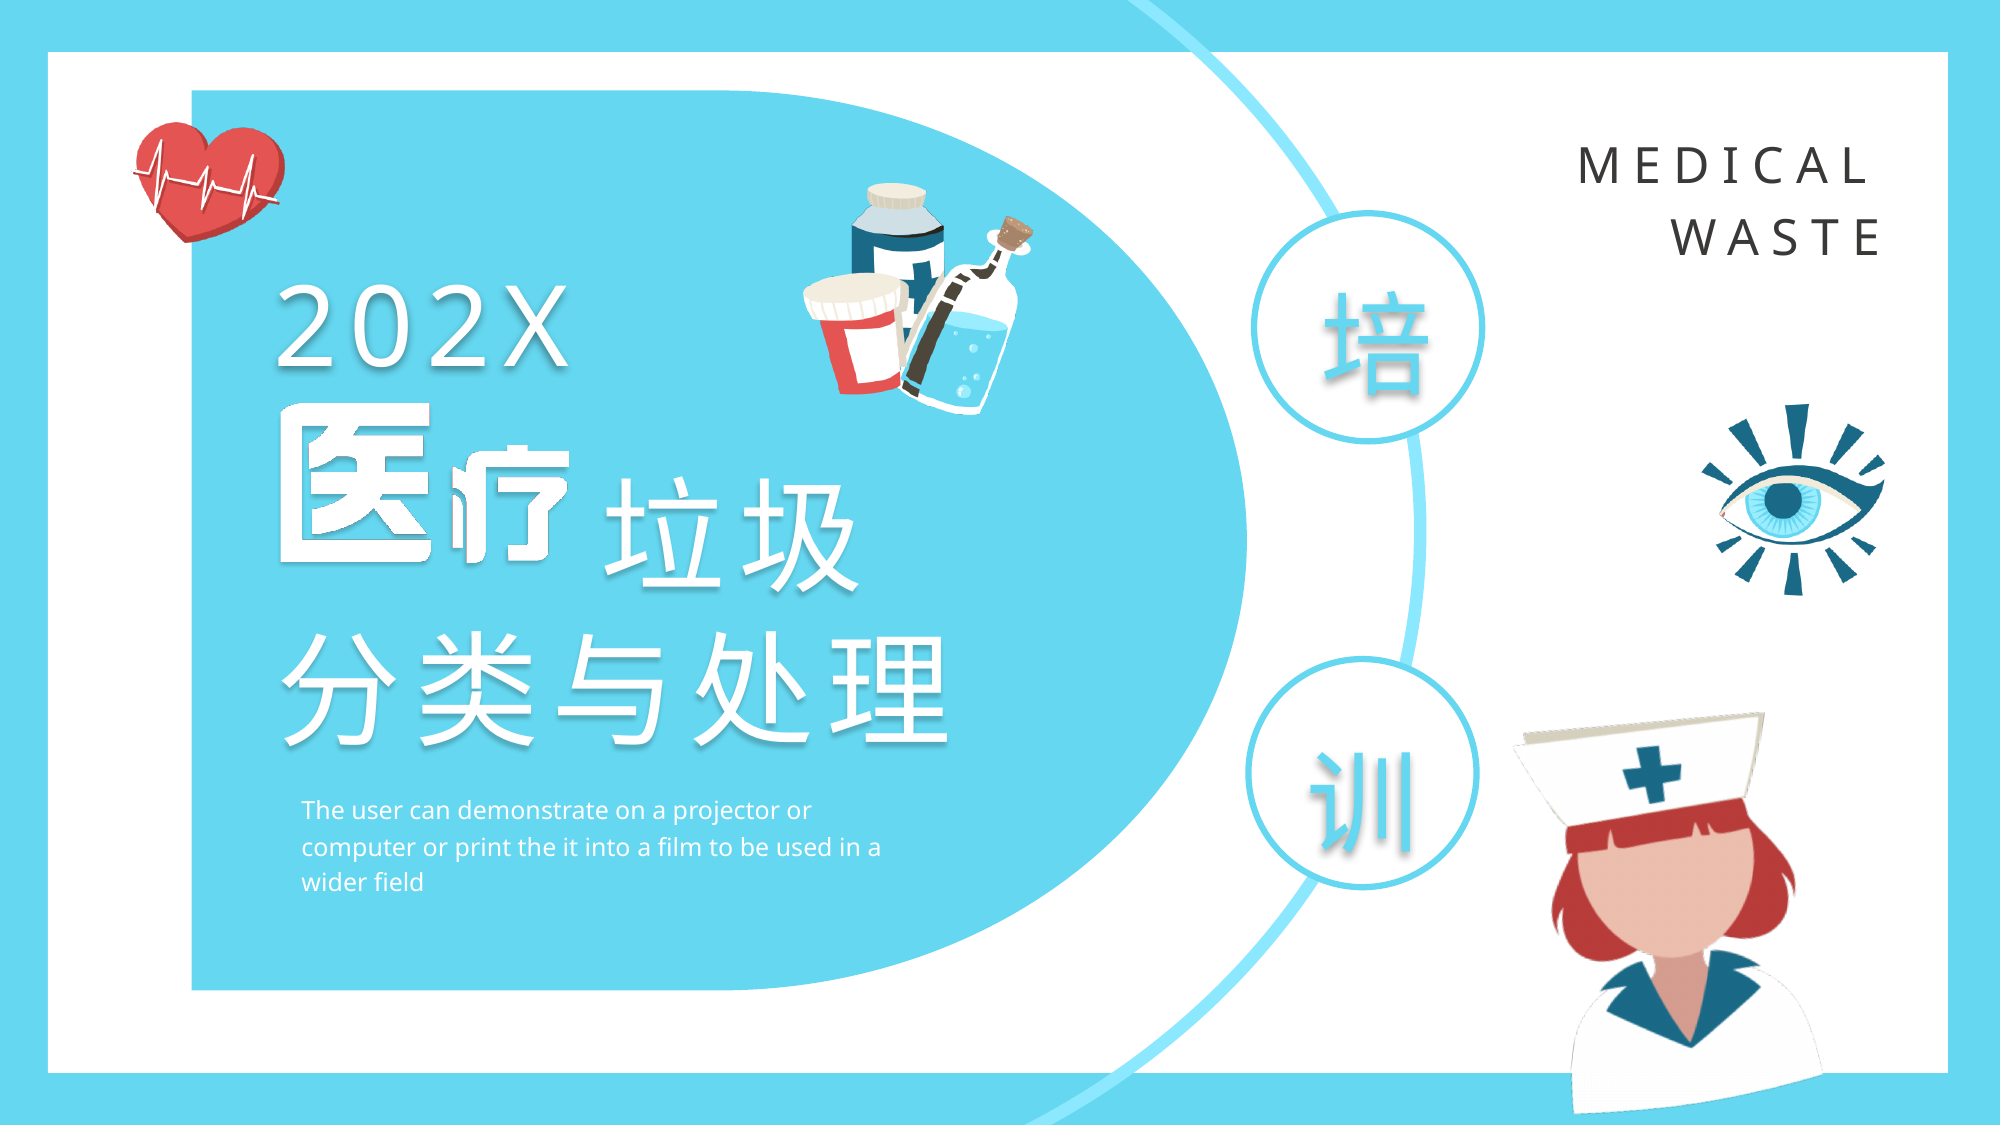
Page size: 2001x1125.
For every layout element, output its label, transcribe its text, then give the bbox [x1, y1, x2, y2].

picture [131, 122, 285, 243]
text_box [1125, 51, 1949, 1074]
picture [447, 416, 577, 575]
picture [280, 403, 434, 562]
text_box 分类与处理 [262, 574, 986, 770]
picture [1467, 681, 1867, 1125]
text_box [1248, 659, 1477, 888]
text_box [1254, 213, 1483, 442]
picture [1701, 403, 1885, 596]
picture [803, 182, 1033, 416]
text_box MEDICAL WASTE [1550, 114, 1895, 273]
text_box [0, 0, 1422, 1125]
